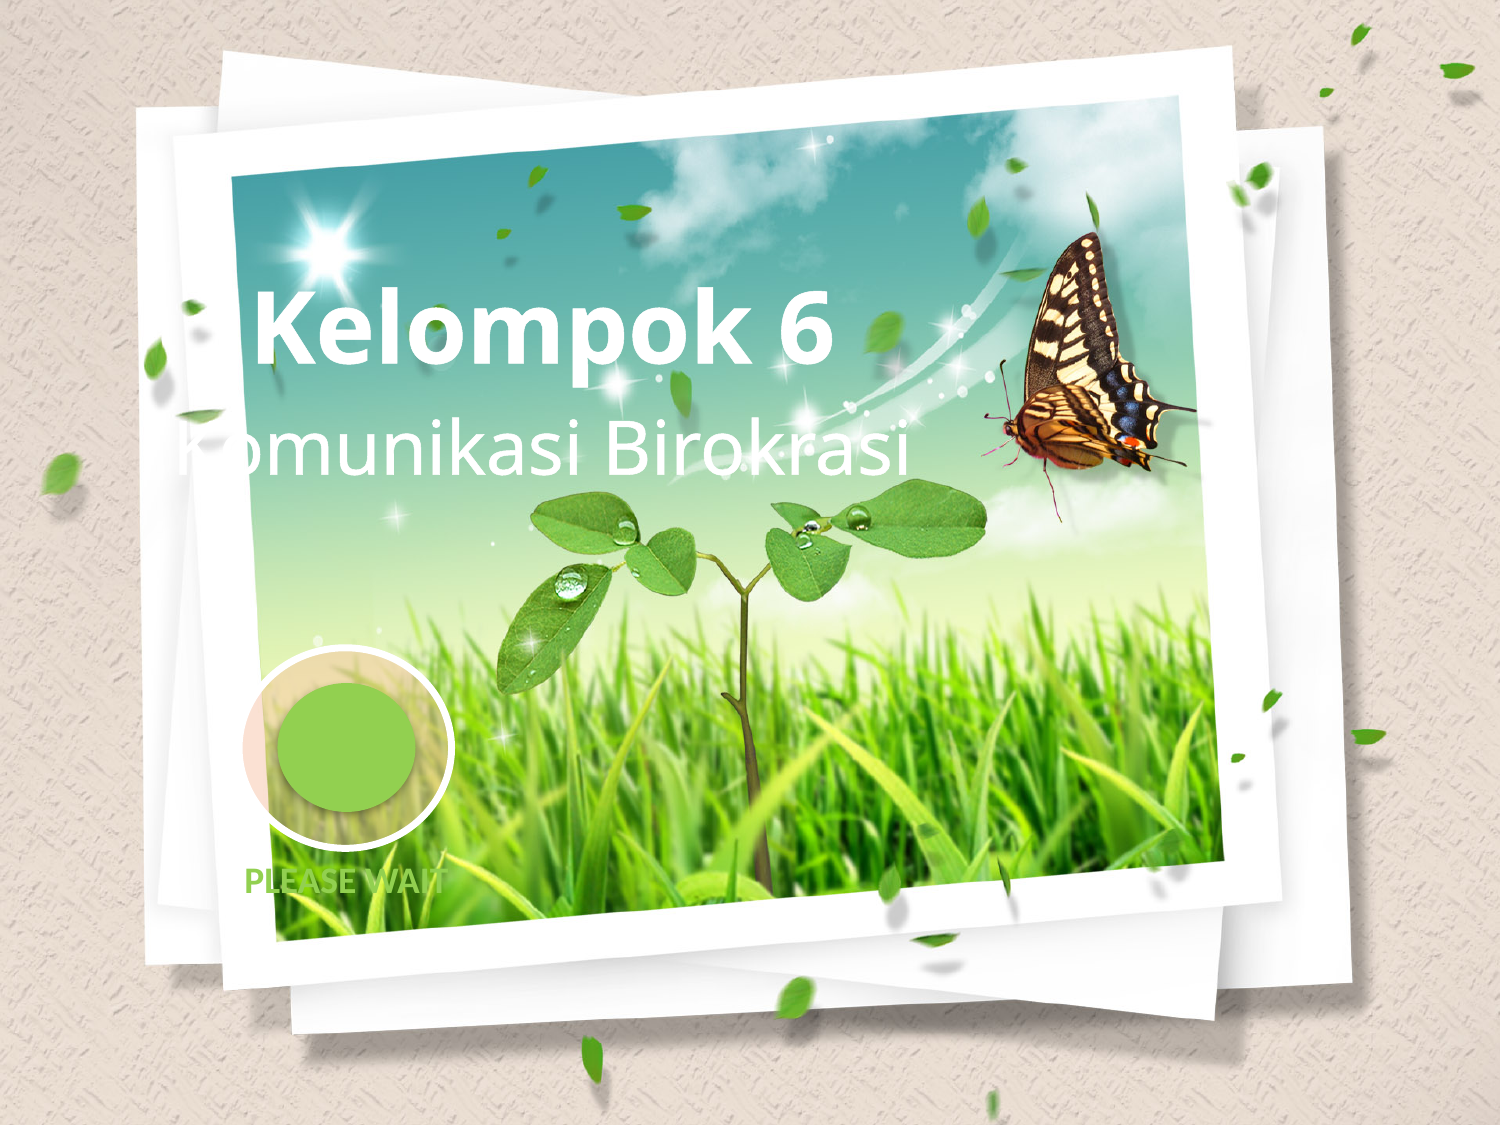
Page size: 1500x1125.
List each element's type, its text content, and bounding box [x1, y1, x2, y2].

picture [0, 0, 1500, 1125]
text_box Please wait [215, 848, 478, 909]
text_box Komunikasi Birokrasi [157, 392, 928, 498]
text_box [235, 644, 456, 848]
text_box Kelompok 6 [234, 255, 851, 391]
text_box [277, 683, 416, 812]
